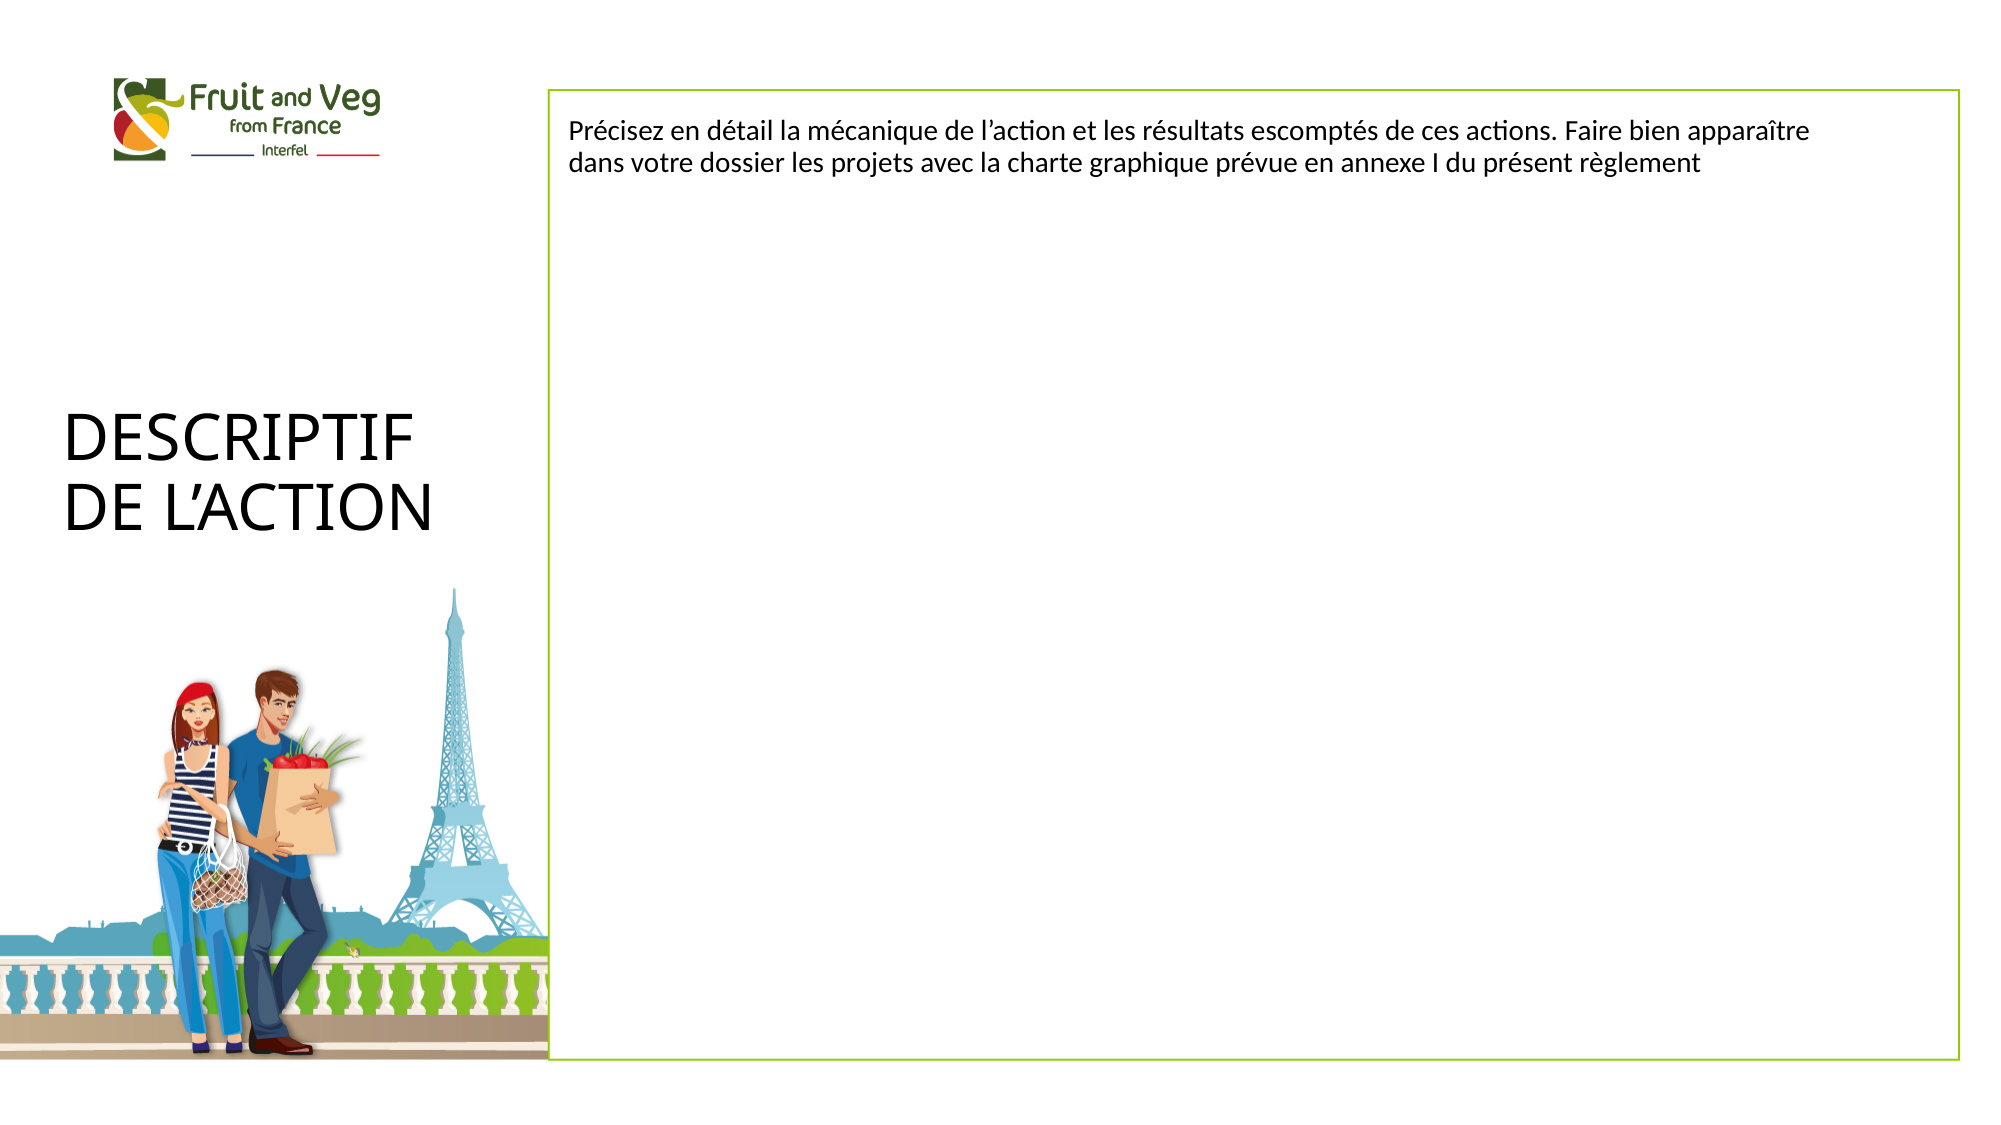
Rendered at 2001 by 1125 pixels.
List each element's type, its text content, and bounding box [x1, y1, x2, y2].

picture [0, 0, 2001, 1125]
list Précisez en détail la mécanique de l’action et les résultats escomptés de ces actions. Faire bien apparaître dans votre dossier les projets avec la charte graphique prévue en annexe I du présent règlement [553, 108, 1863, 1014]
title Descriptif de l’action [47, 389, 480, 670]
